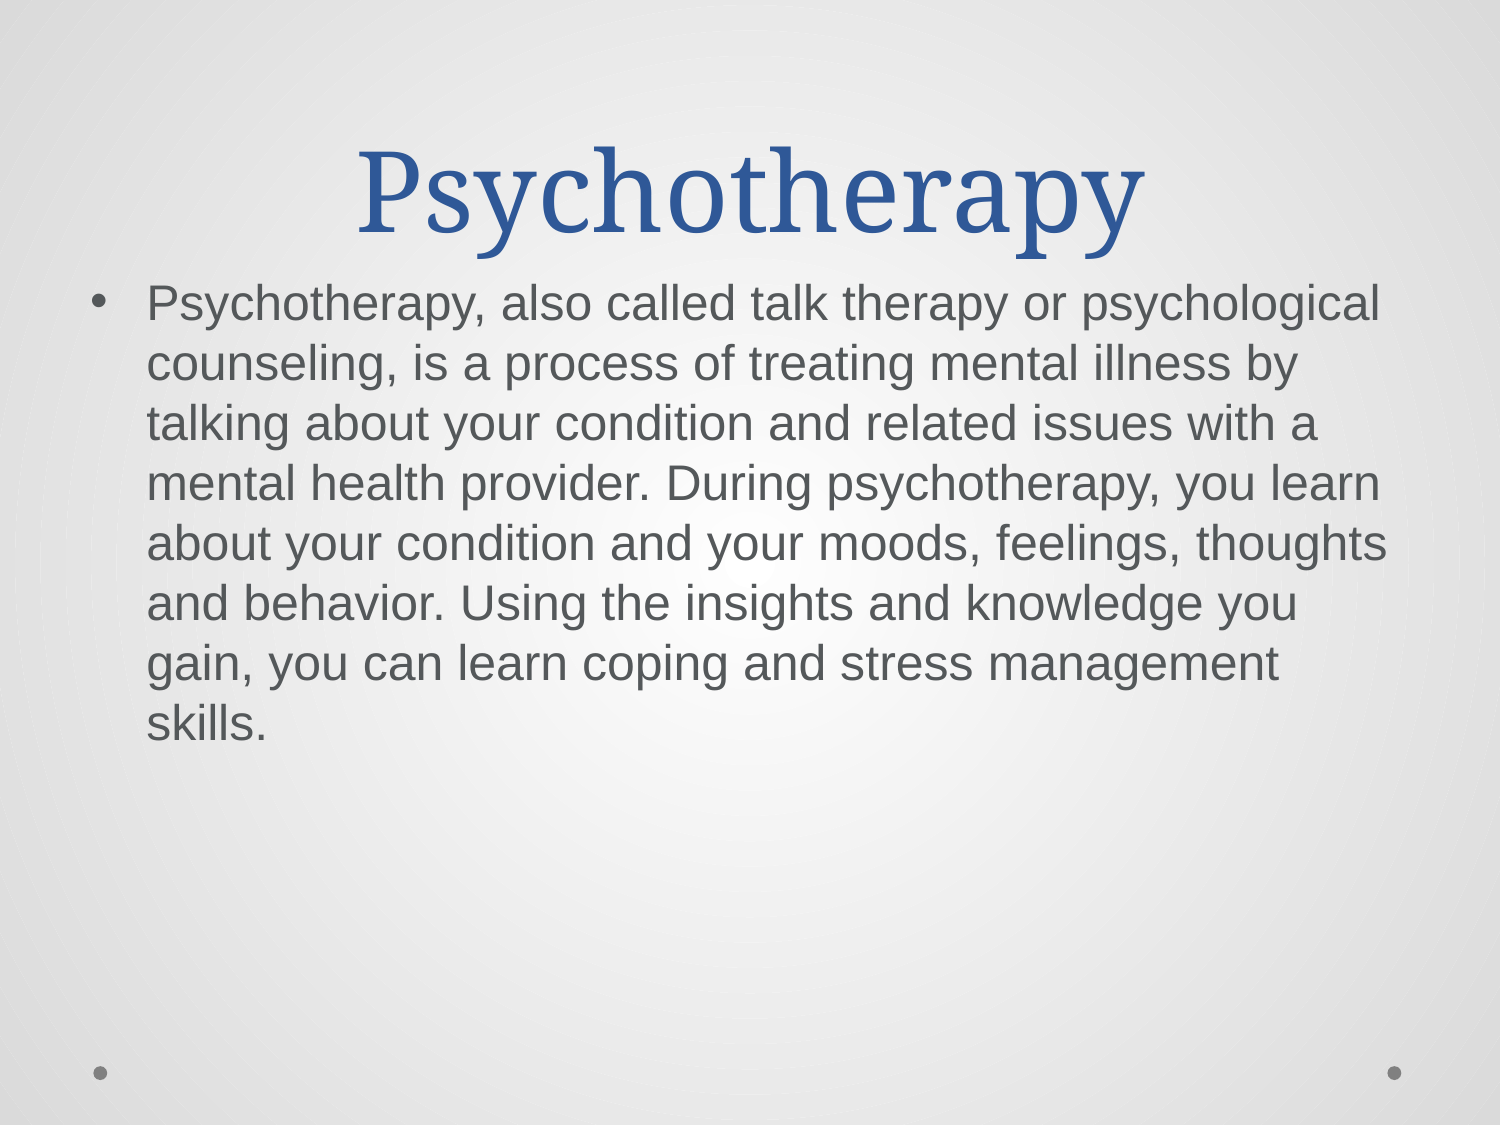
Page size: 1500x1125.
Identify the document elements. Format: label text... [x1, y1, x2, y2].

list Psychotherapy, also called talk therapy or psychological counseling, is a process of treating mental illness by talking about your condition and related issues with a mental health provider. During psychotherapy, you learn about your condition and your moods, feelings, thoughts and behavior. Using the insights and knowledge you gain, you can learn coping and stress management skills. [75, 262, 1425, 1005]
title Psychotherapy [75, 0, 1425, 262]
